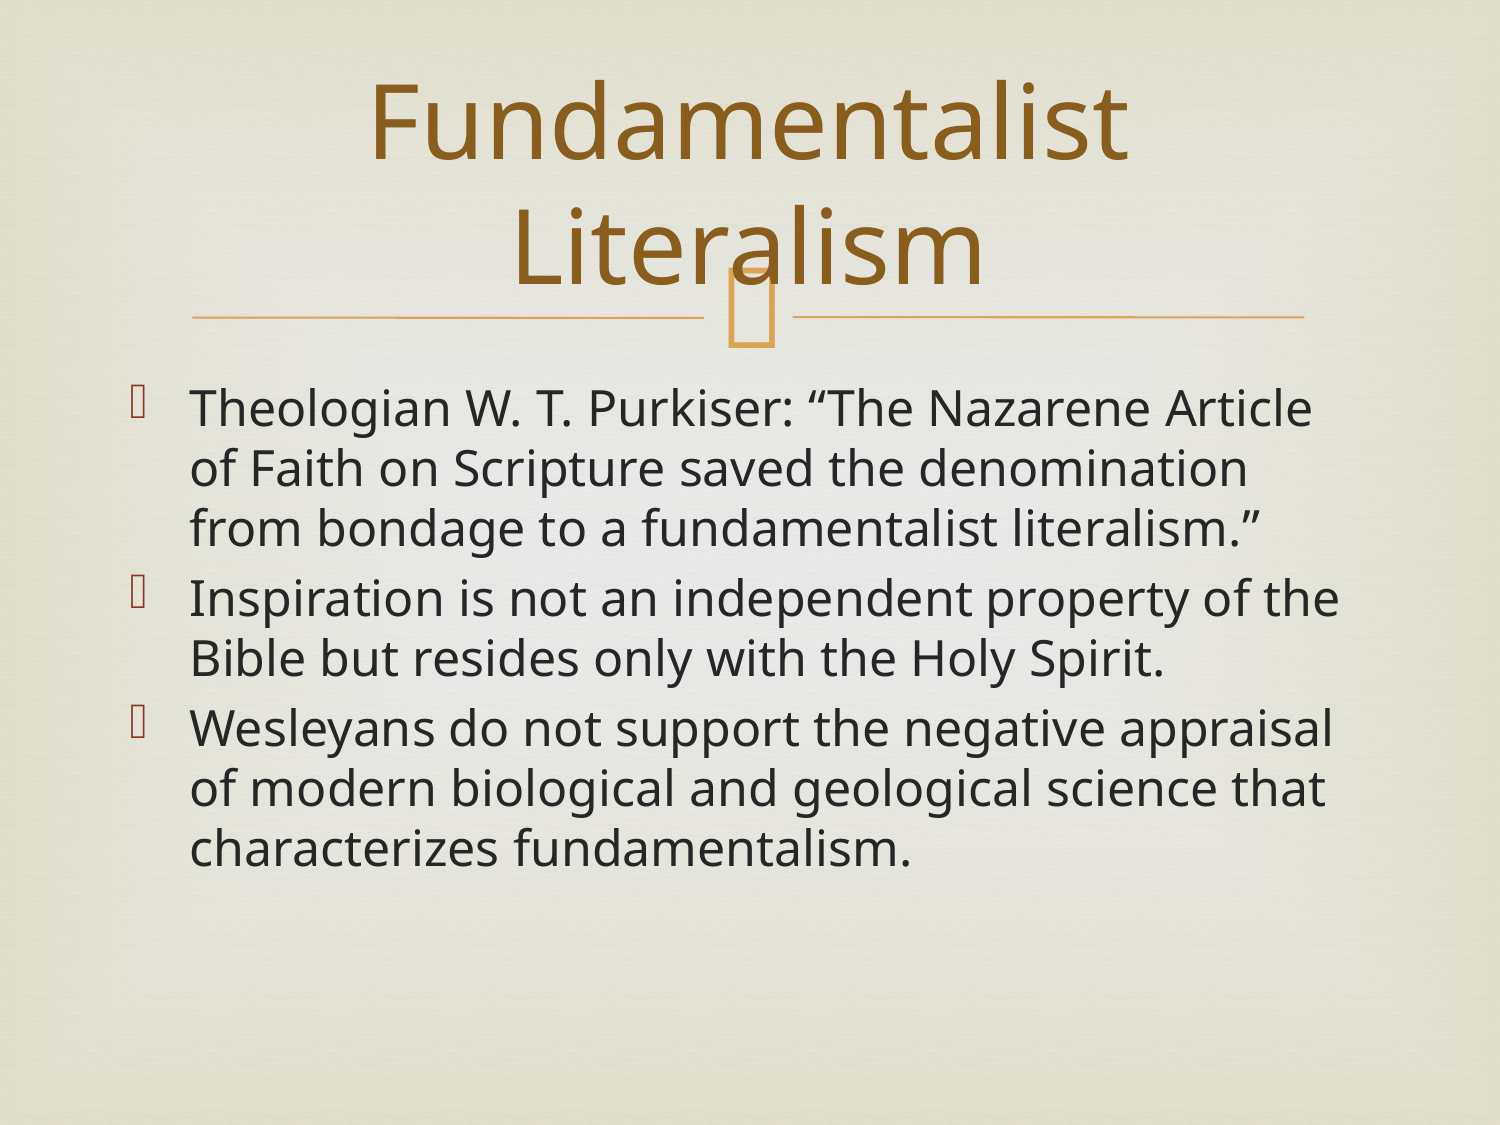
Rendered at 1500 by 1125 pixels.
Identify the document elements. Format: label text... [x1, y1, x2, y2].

title Fundamentalist Literalism [112, 93, 1386, 267]
list Theologian W. T. Purkiser: “The Nazarene Article of Faith on Scripture saved the denomination from bondage to a fundamentalist literalism.” Inspiration is not an independent property of the Bible but resides only with the Holy Spirit. Wesleyans do not support the negative appraisal of modern biological and geological science that characterizes fundamentalism. [114, 368, 1386, 1005]
